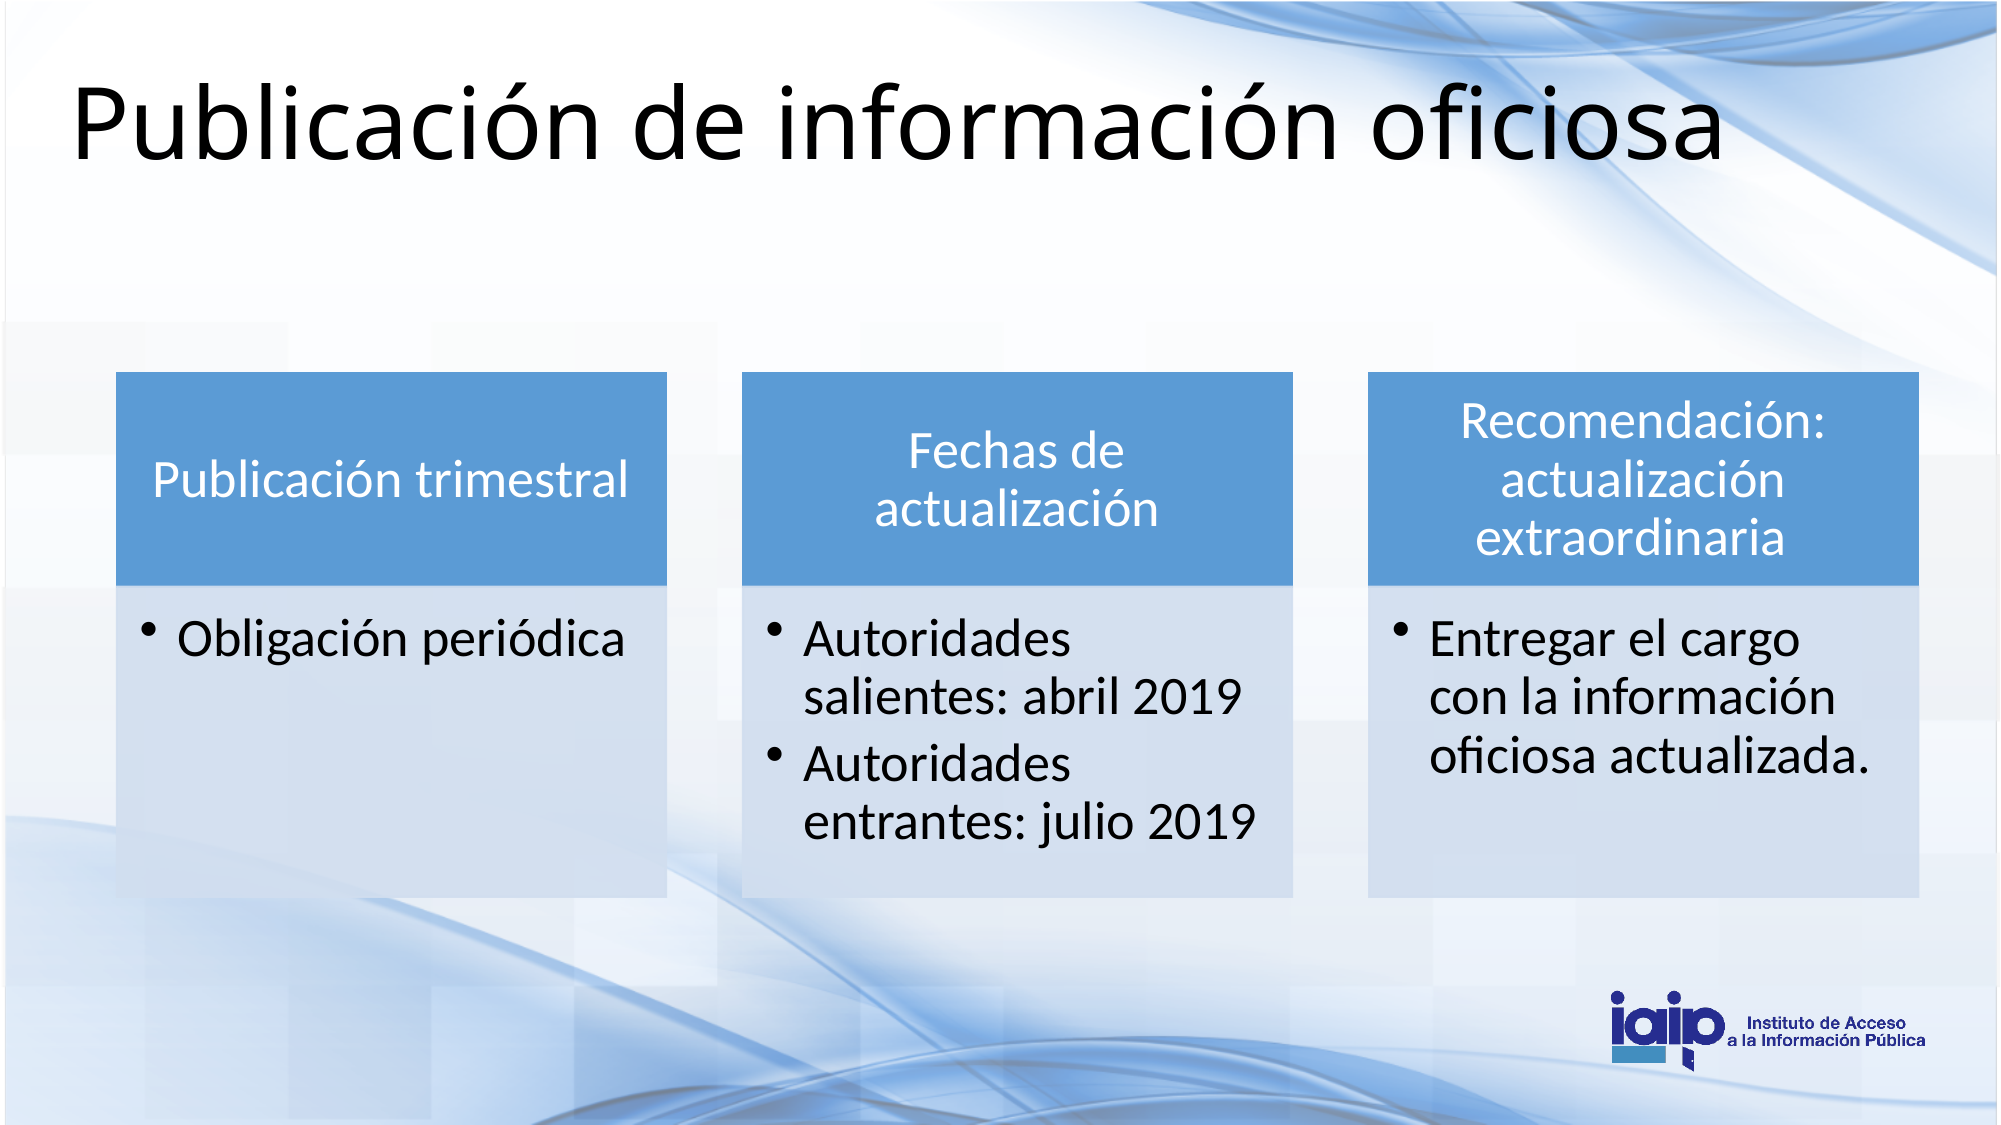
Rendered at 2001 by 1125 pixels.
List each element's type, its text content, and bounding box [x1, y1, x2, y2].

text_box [116, 299, 1919, 970]
title Publicación de información oficiosa [54, 18, 1780, 236]
picture [3, 2, 2001, 1125]
